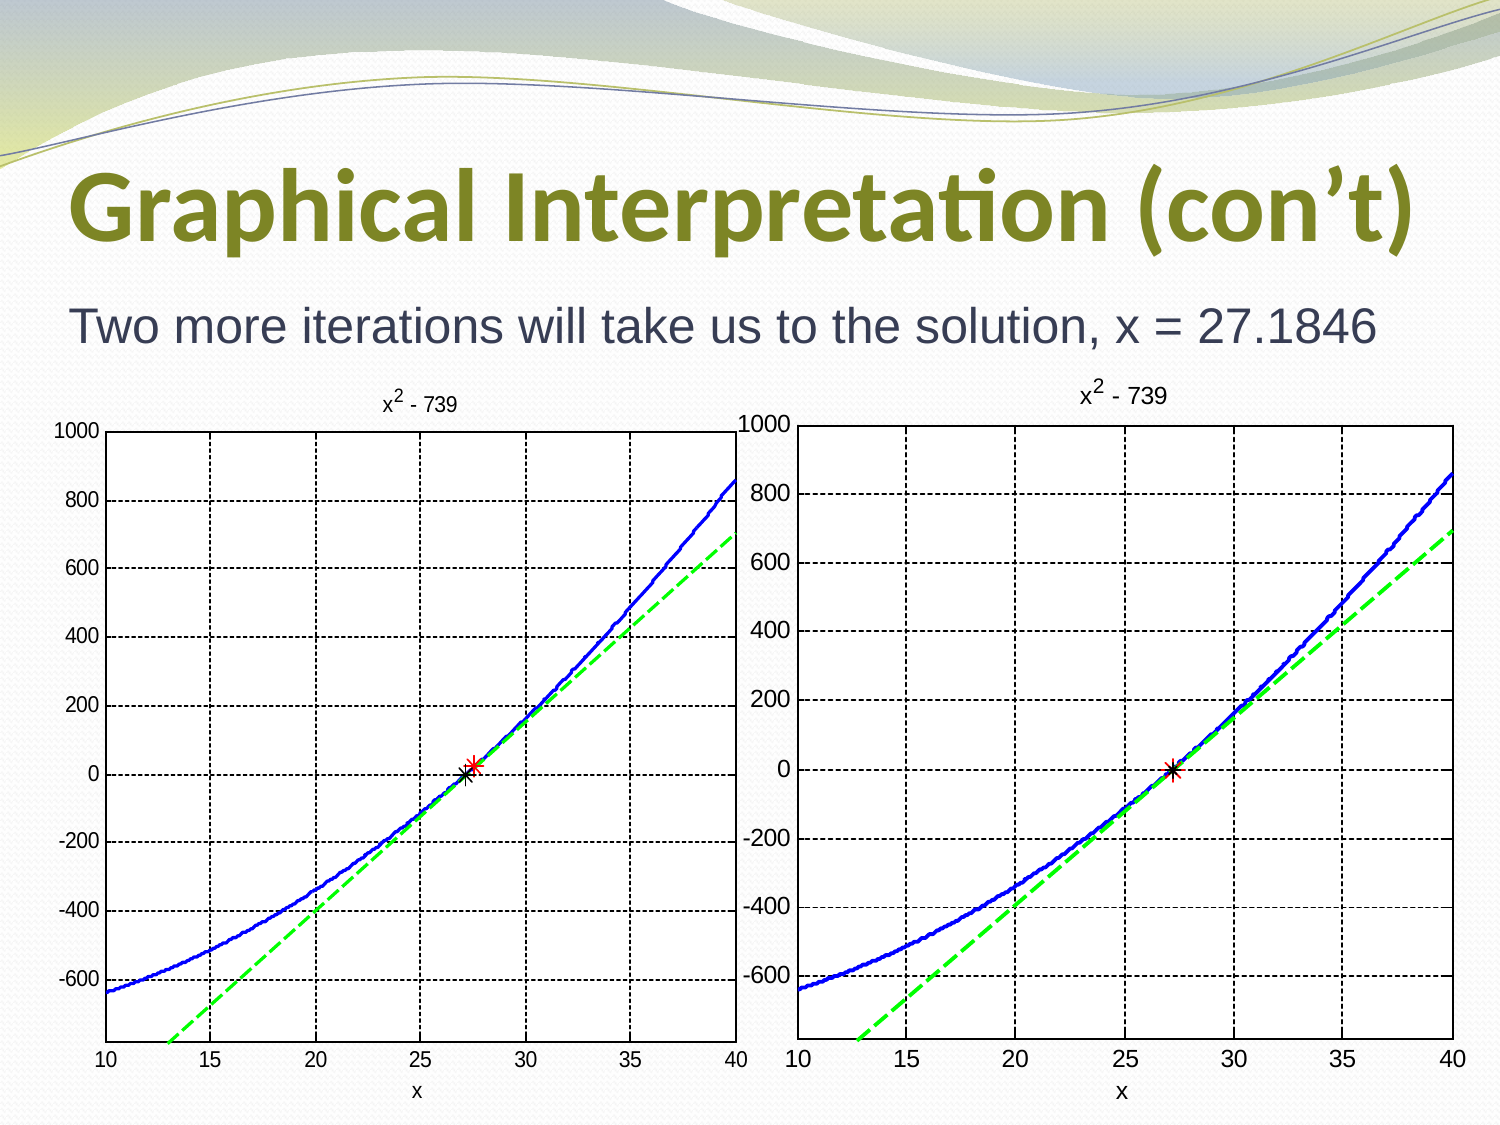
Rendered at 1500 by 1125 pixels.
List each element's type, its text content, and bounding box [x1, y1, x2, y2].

picture [0, 375, 684, 1125]
title Graphical Interpretation (con’t) [68, 75, 1419, 263]
text_box Two more iterations will take us to the solution, x = 27.1846 [53, 285, 1434, 361]
picture [687, 368, 1500, 1122]
